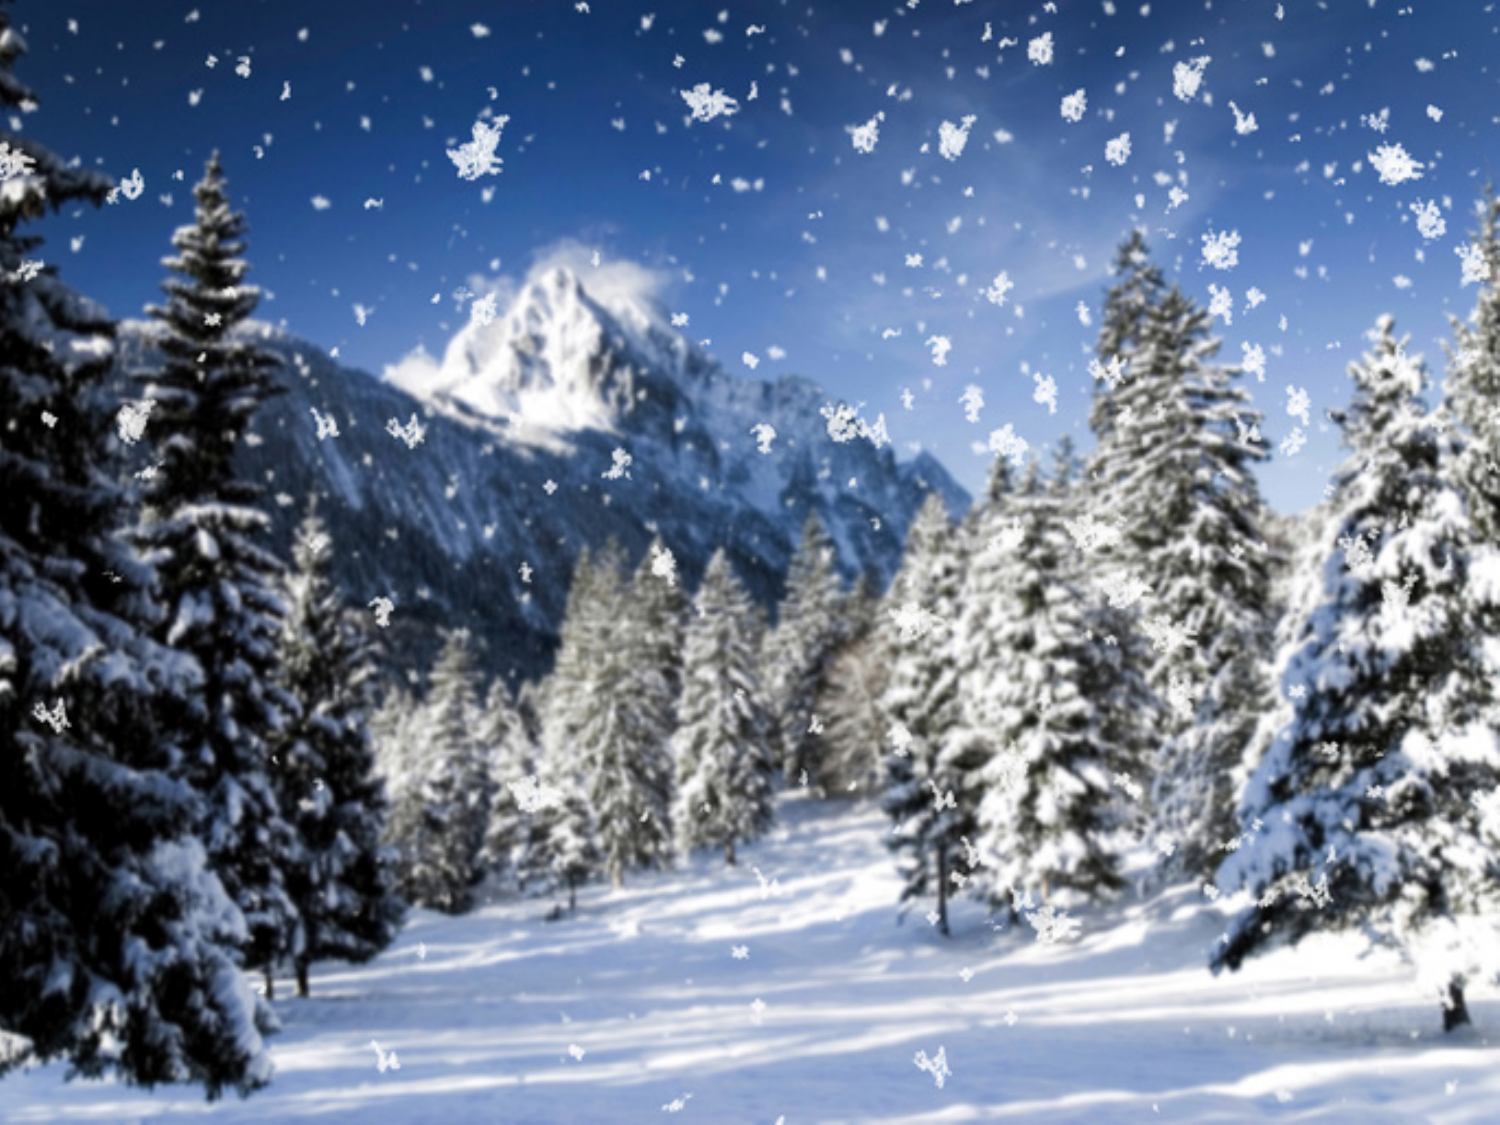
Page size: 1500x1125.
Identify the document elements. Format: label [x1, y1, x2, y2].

list [0, 0, 1500, 1125]
